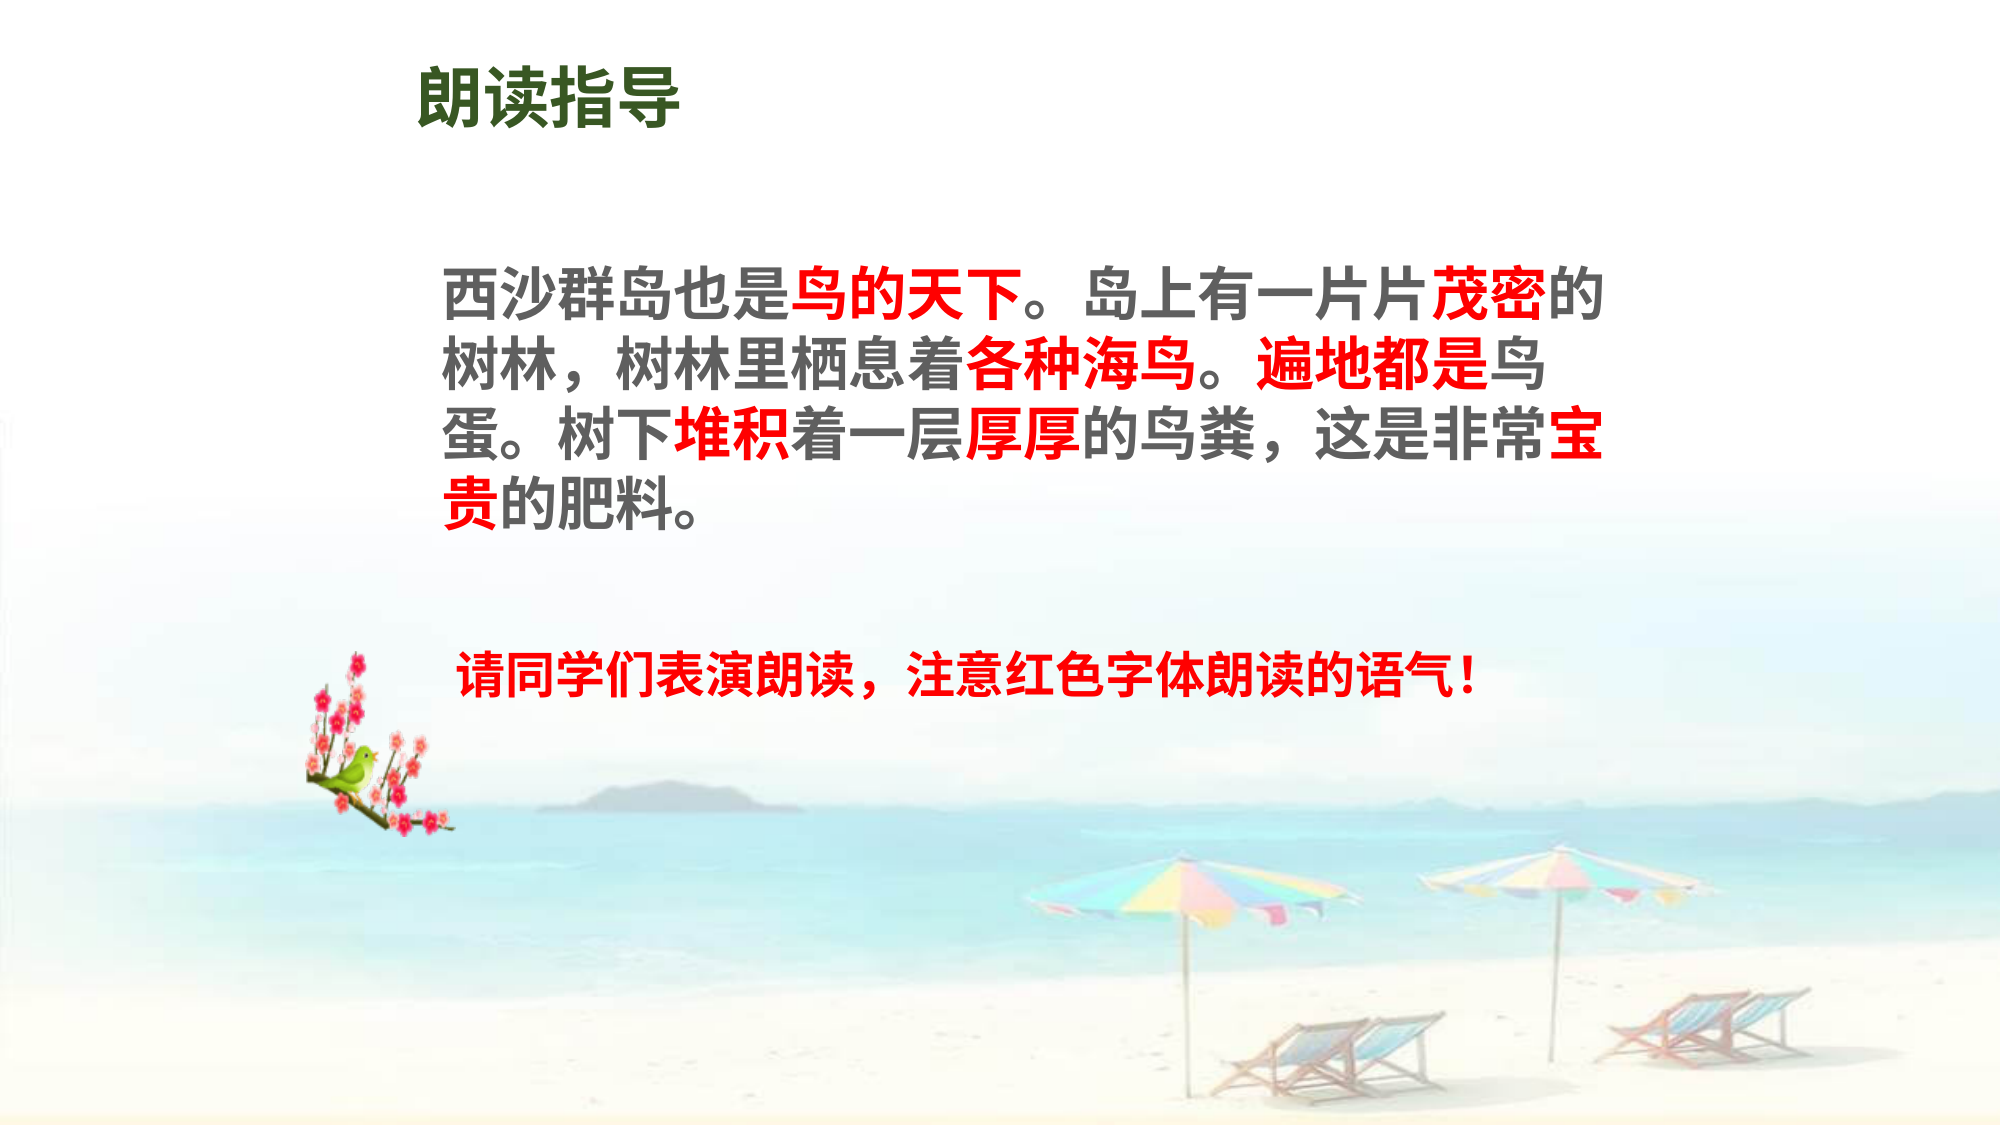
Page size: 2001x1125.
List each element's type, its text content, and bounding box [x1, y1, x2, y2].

picture [0, 0, 2000, 1125]
text_box 朗读指导 [401, 48, 699, 143]
text_box 西沙群岛也是鸟的天下。岛上有一片片茂密的树林，树林里栖息着各种海鸟。遍地都是鸟蛋。树下堆积着一层厚厚的鸟粪，这是非常宝贵的肥料。 [426, 249, 1629, 545]
text_box 请同学们表演朗读，注意红色字体朗读的语气！ [440, 636, 1629, 712]
